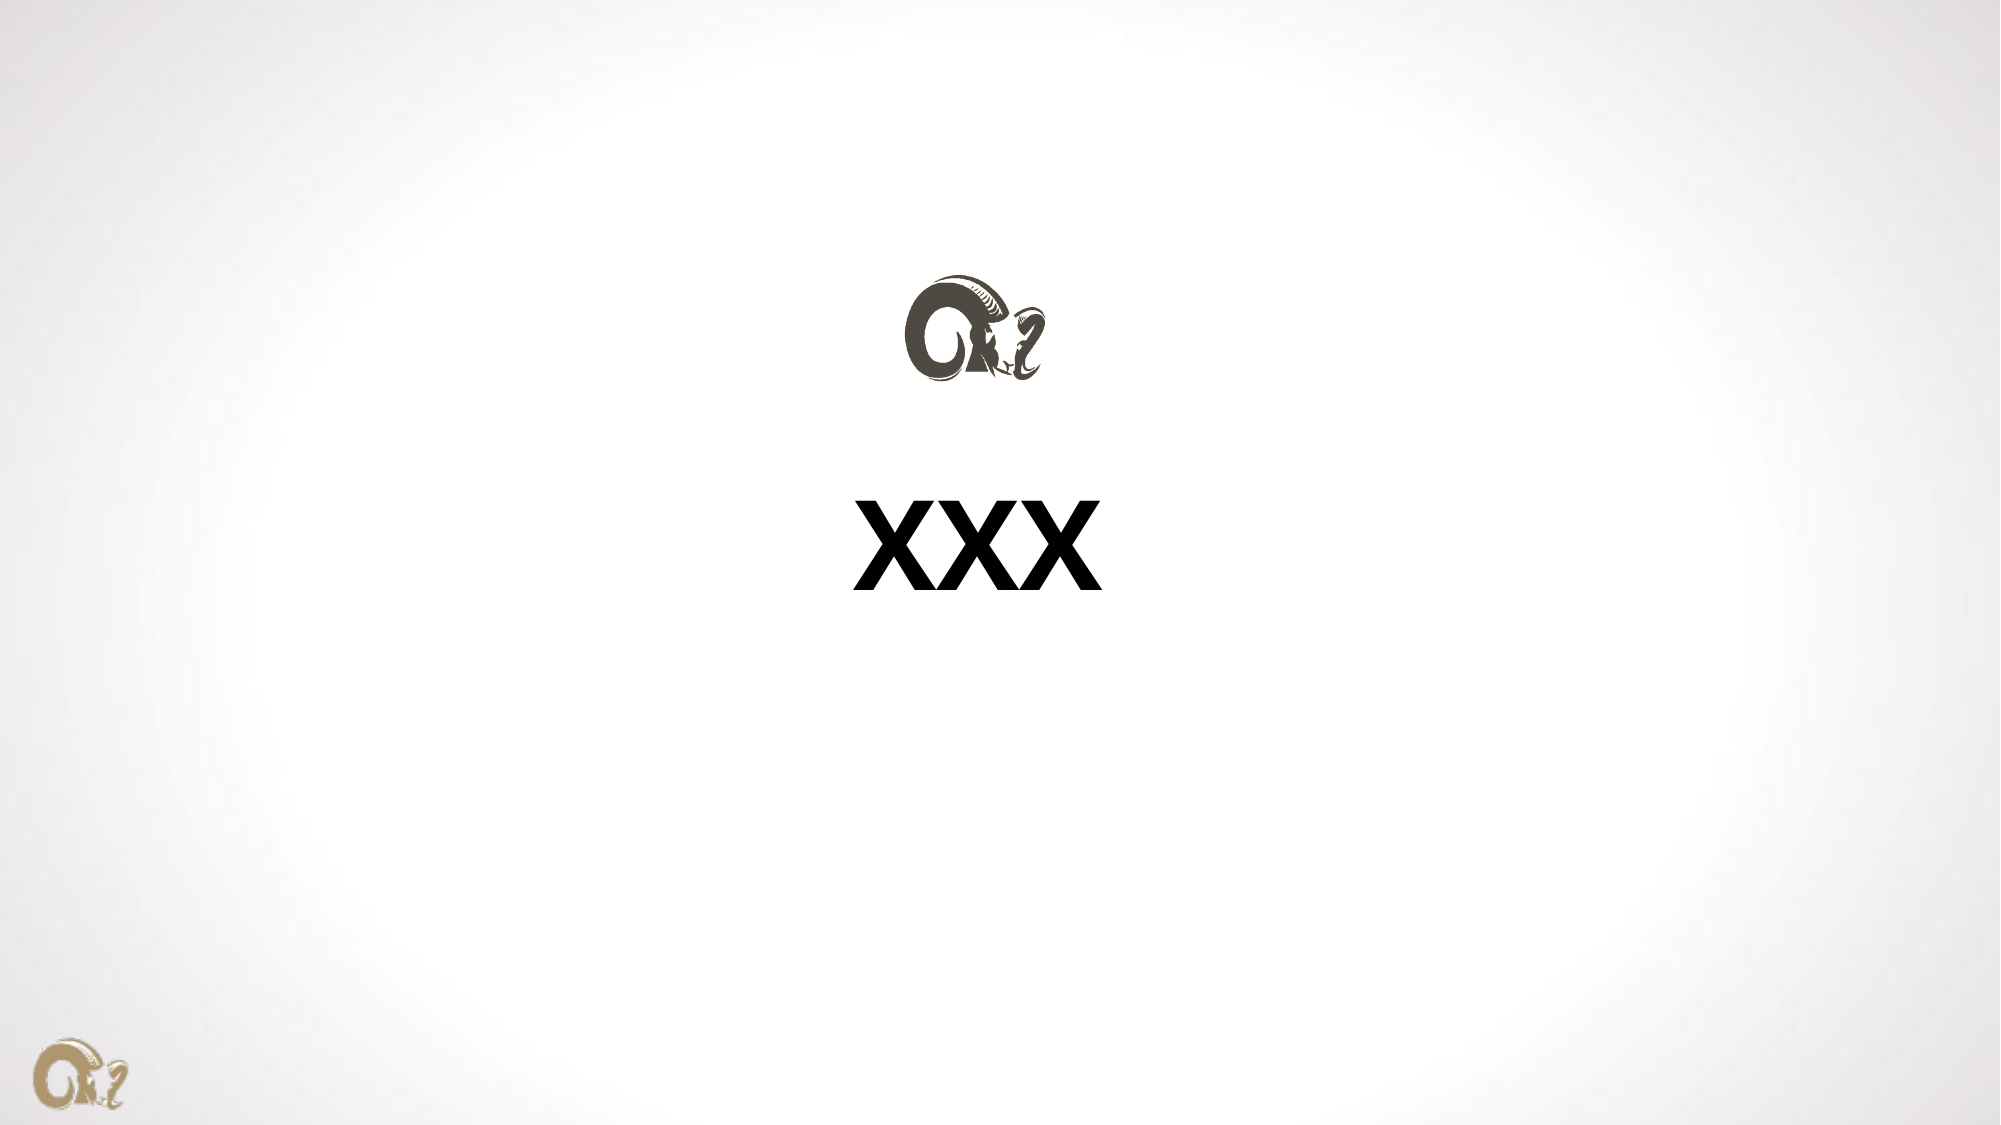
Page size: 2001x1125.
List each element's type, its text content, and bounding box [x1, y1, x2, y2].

picture [0, 0, 2000, 1125]
text_box XXX [838, 458, 1119, 624]
